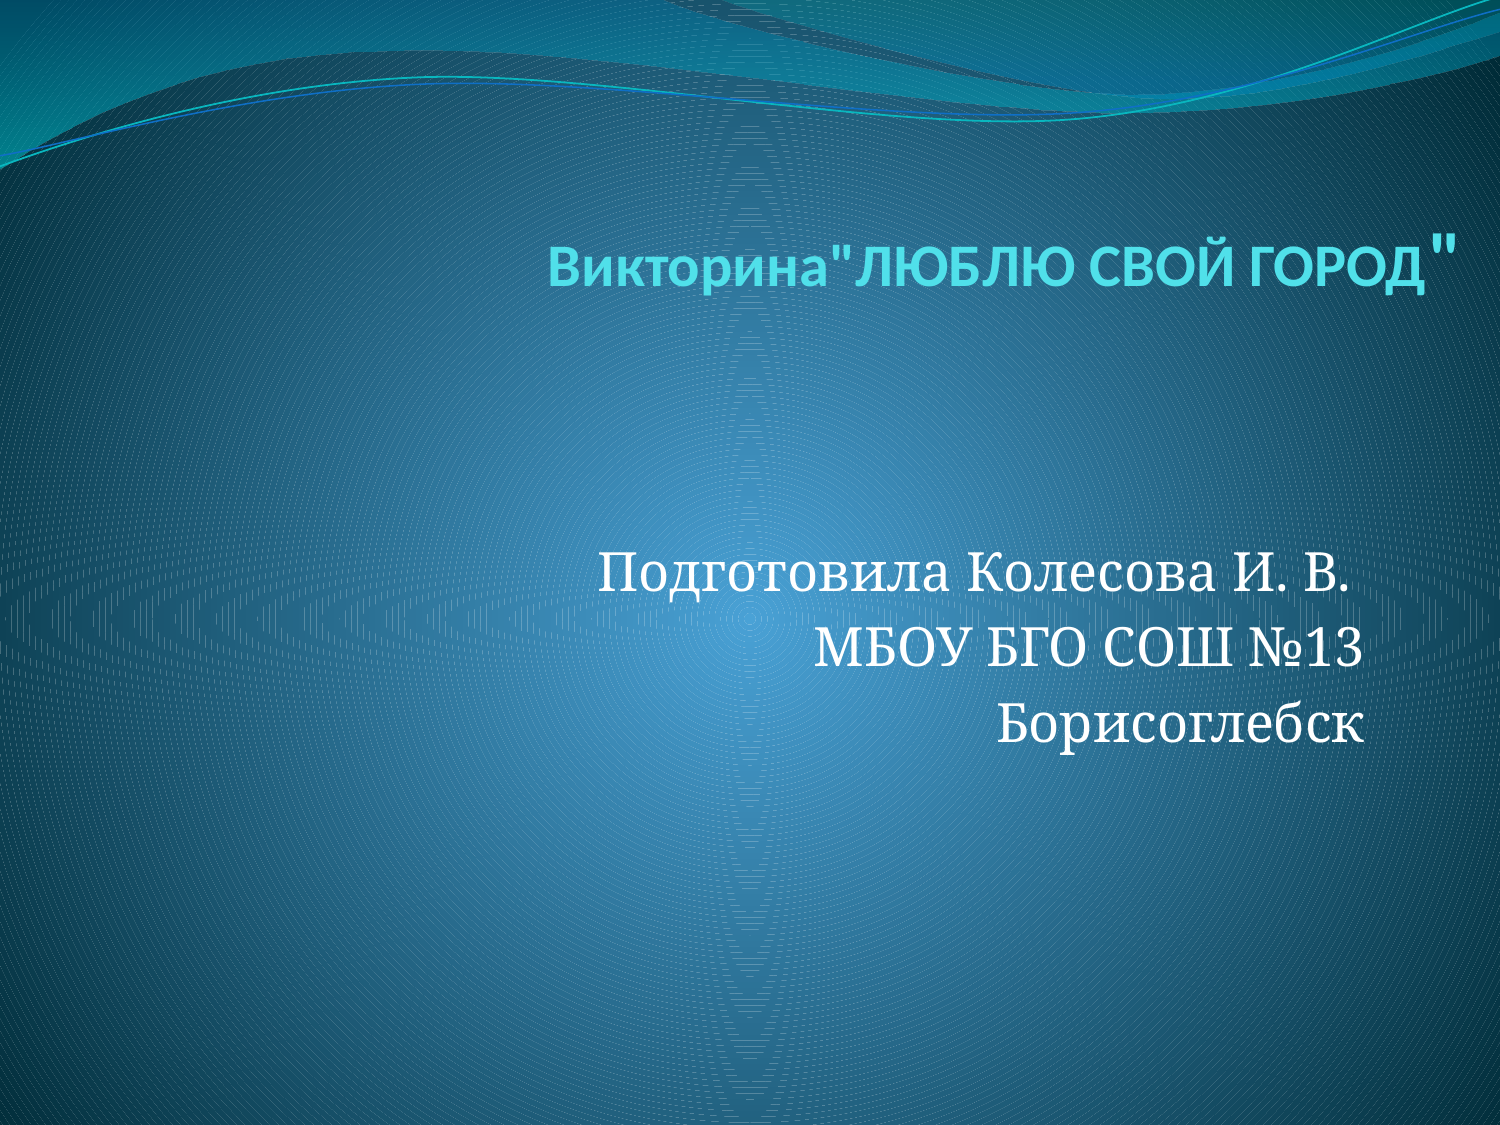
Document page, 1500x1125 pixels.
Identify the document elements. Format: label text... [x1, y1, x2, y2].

subtitle Подготовила Колесова И. В. МБОУ БГО СОШ №13 Борисоглебск [87, 529, 1376, 818]
title Викторина"ЛЮБЛЮ СВОЙ ГОРОД" [128, 23, 1465, 394]
